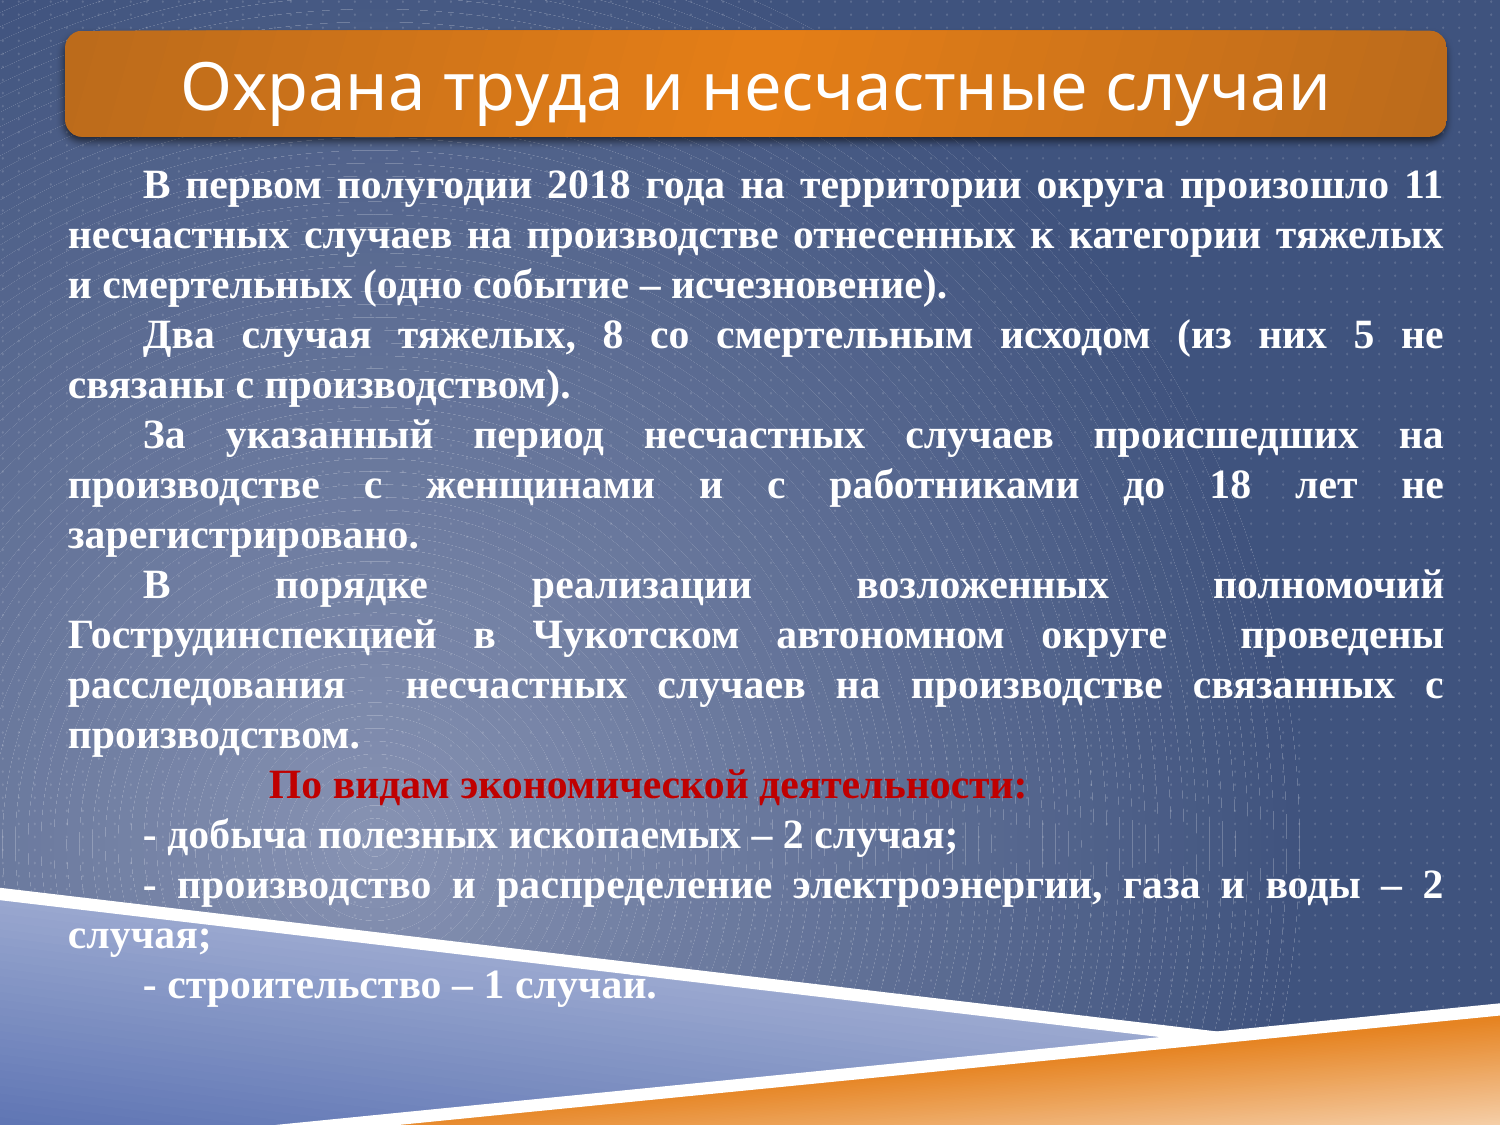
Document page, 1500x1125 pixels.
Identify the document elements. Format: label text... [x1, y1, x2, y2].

text_box В первом полугодии 2018 года на территории округа произошло 11 несчастных случаев на производстве отнесенных к категории тяжелых и смертельных (одно событие – исчезновение). Два случая тяжелых, 8 со смертельным исходом (из них 5 не связаны с производством). За указанный период несчастных случаев происшедших на производстве с женщинами и с работниками до 18 лет не зарегистрировано. В порядке реализации возложенных полномочий Гострудинспекцией в Чукотском автономном округе проведены расследования несчастных случаев на производстве связанных с производством. По видам экономической деятельности: - добыча полезных ископаемых – 2 случая; - производство и распределение электроэнергии, газа и воды – 2 случая; - строительство – 1 случай. [53, 149, 1459, 1015]
text_box Охрана труда и несчастные случаи [64, 30, 1447, 137]
